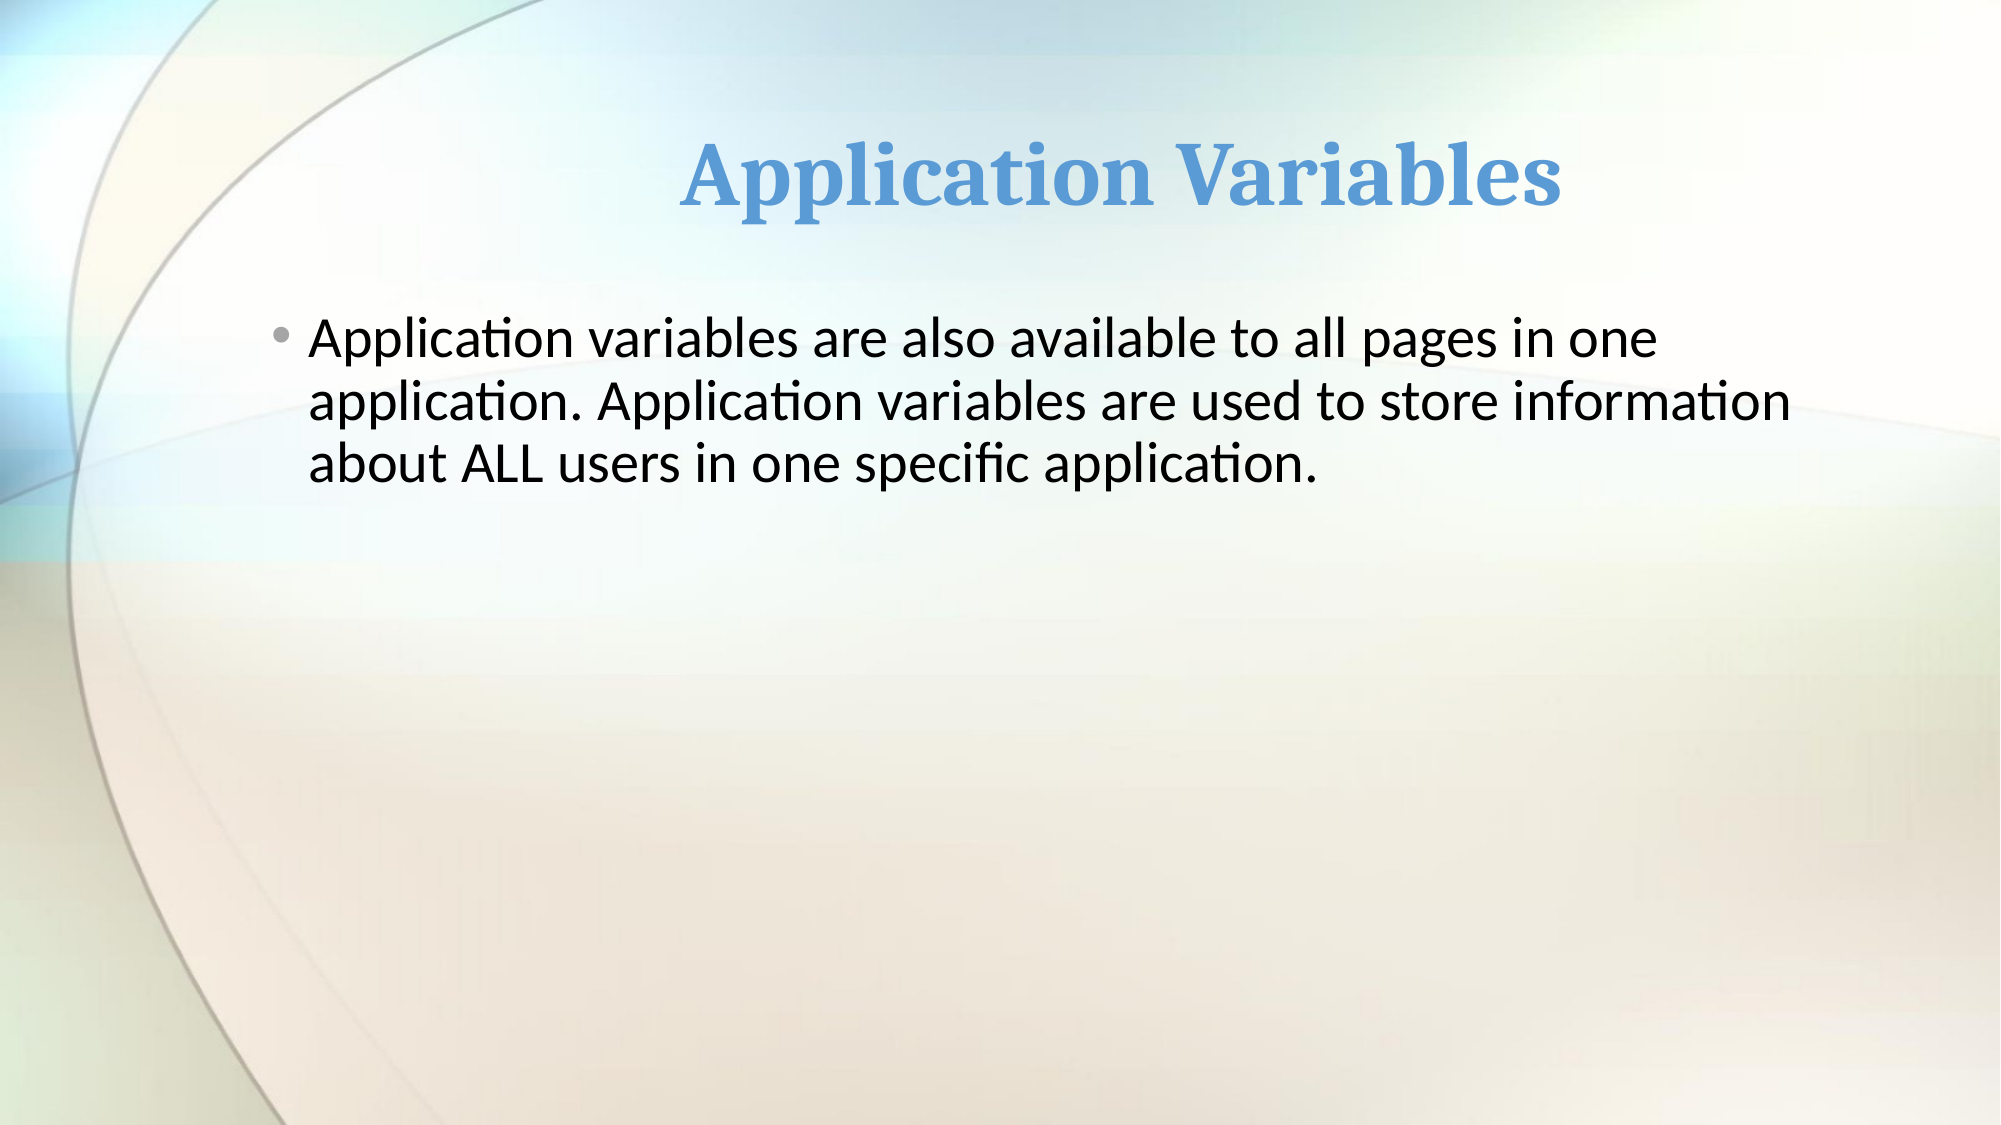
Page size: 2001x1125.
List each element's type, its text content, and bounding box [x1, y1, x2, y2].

picture [0, 0, 2001, 1125]
list Application variables are also available to all pages in one application. Application variables are used to store information about ALL users in one specific application. [256, 299, 1863, 1014]
title Application Variables [381, 59, 1863, 278]
